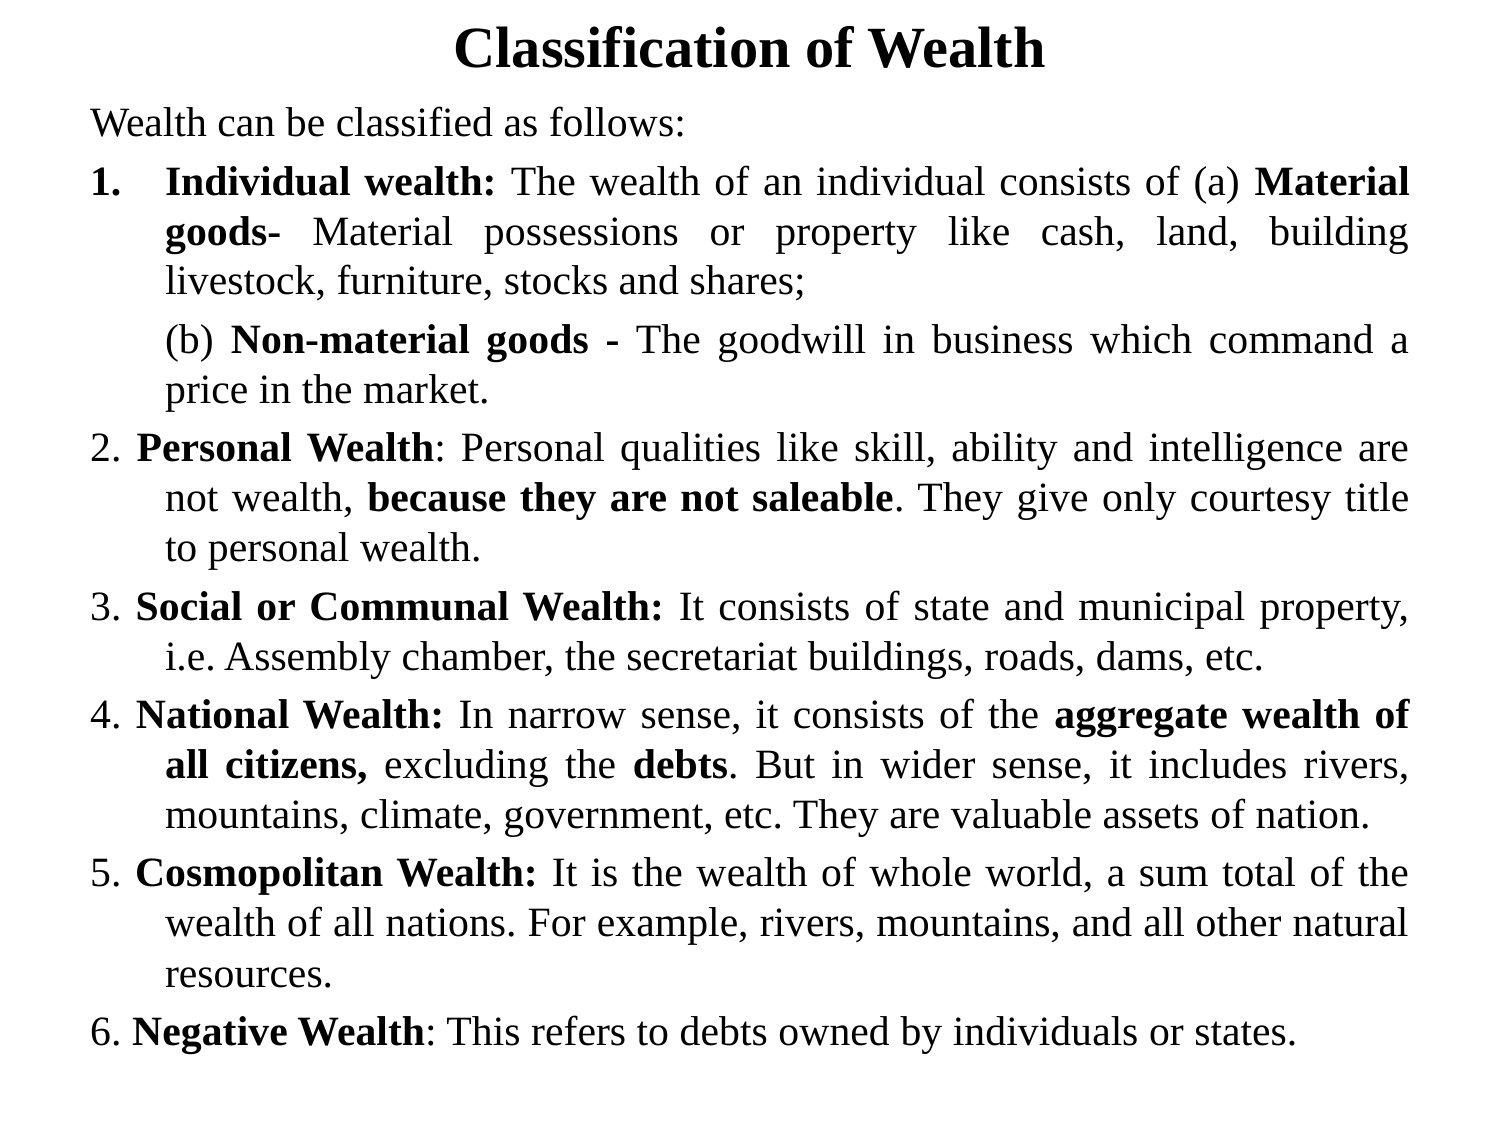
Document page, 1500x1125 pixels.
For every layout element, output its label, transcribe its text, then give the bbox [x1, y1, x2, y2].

list Wealth can be classified as follows: Individual wealth: The wealth of an individual consists of (a) Material goods- Material possessions or property like cash, land, building livestock, furniture, stocks and shares; (b) Non-material goods - The goodwill in business which command a price in the market. 2. Personal Wealth: Personal qualities like skill, ability and intelligence are not wealth, because they are not saleable. They give only courtesy title to personal wealth. 3. Social or Communal Wealth: It consists of state and municipal property, i.e. Assembly chamber, the secretariat buildings, roads, dams, etc. 4. National Wealth: In narrow sense, it consists of the aggregate wealth of all citizens, excluding the debts. But in wider sense, it includes rivers, mountains, climate, government, etc. They are valuable assets of nation. 5. Cosmopolitan Wealth: It is the wealth of whole world, a sum total of the wealth of all nations. For example, rivers, mountains, and all other natural resources. 6. Negative Wealth: This refers to debts owned by individuals or states. [75, 87, 1425, 1088]
title Classification of Wealth [75, 0, 1425, 87]
